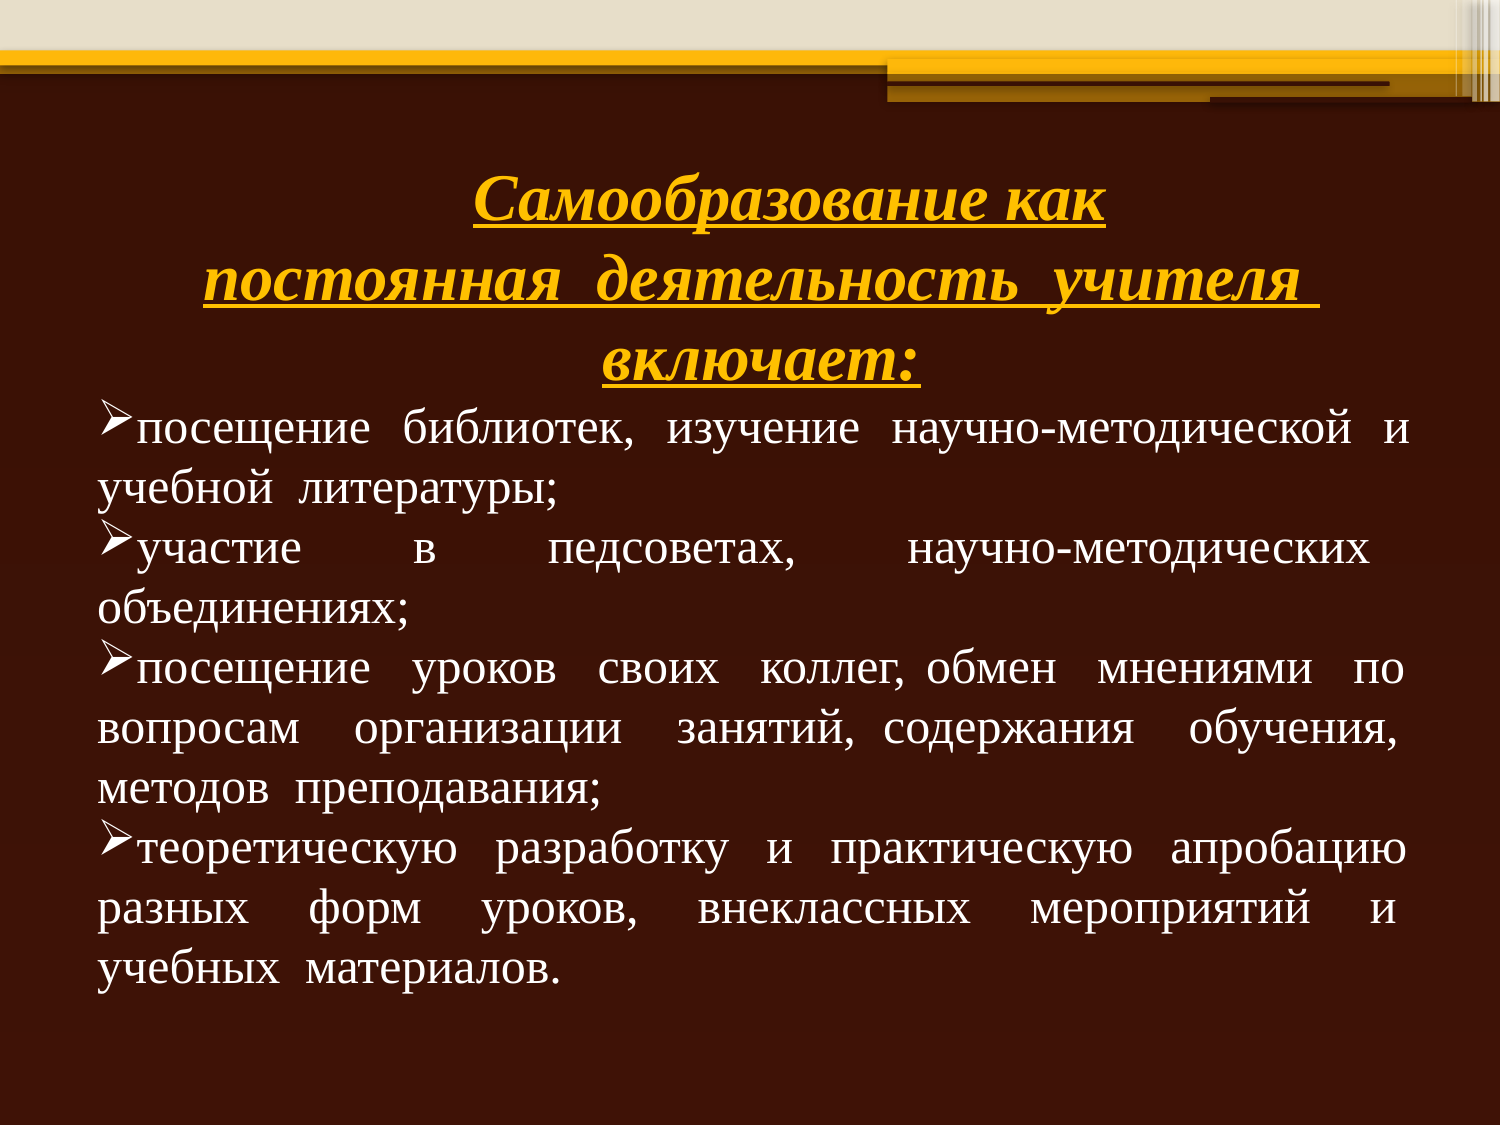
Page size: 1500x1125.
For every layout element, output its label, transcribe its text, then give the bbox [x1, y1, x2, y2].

text_box Самообразование как постоянная деятельность учителя включает: посещение библиотек, изучение научно-методической и учебной литературы; участие в педсоветах, научно-методических объединениях; посещение уроков своих коллег, обмен мнениями по вопросам организации занятий, содержания обучения, методов преподавания; теоретическую разработку и практическую апробацию разных форм уроков, внеклассных мероприятий и учебных материалов. [82, 146, 1442, 1002]
